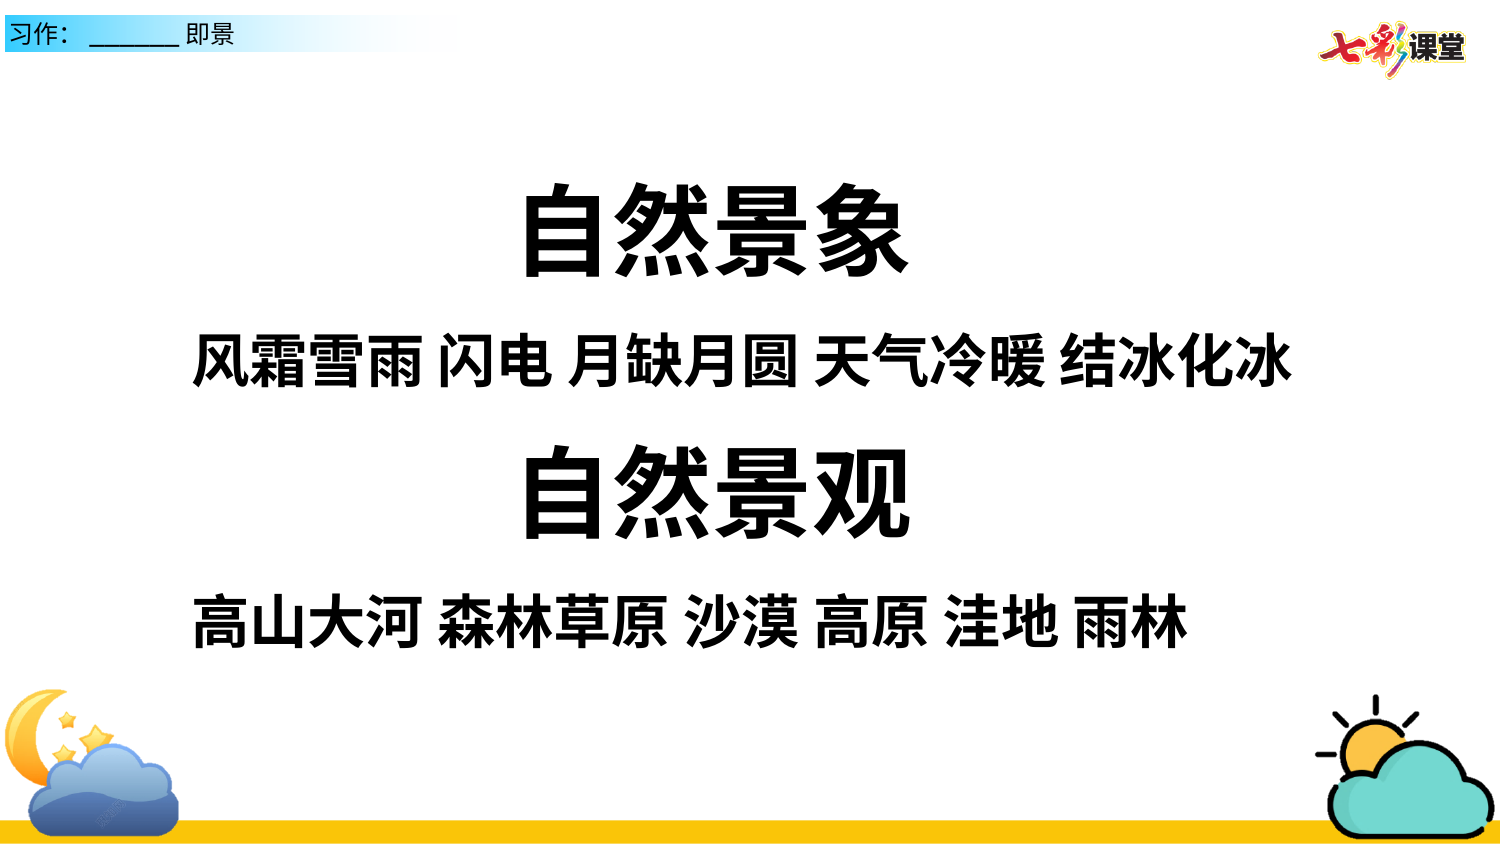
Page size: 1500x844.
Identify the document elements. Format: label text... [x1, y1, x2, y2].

picture [0, 686, 185, 844]
picture [1278, 640, 1500, 844]
picture [1316, 20, 1468, 80]
text_box 自然景象 [497, 161, 938, 296]
text_box 高山大河 森林草原 沙漠 高原 洼地 雨林 [176, 577, 1406, 663]
text_box 自然景观 [497, 422, 938, 558]
text_box 风霜雪雨 闪电 月缺月圆 天气冷暖 结冰化冰 [176, 316, 1425, 401]
